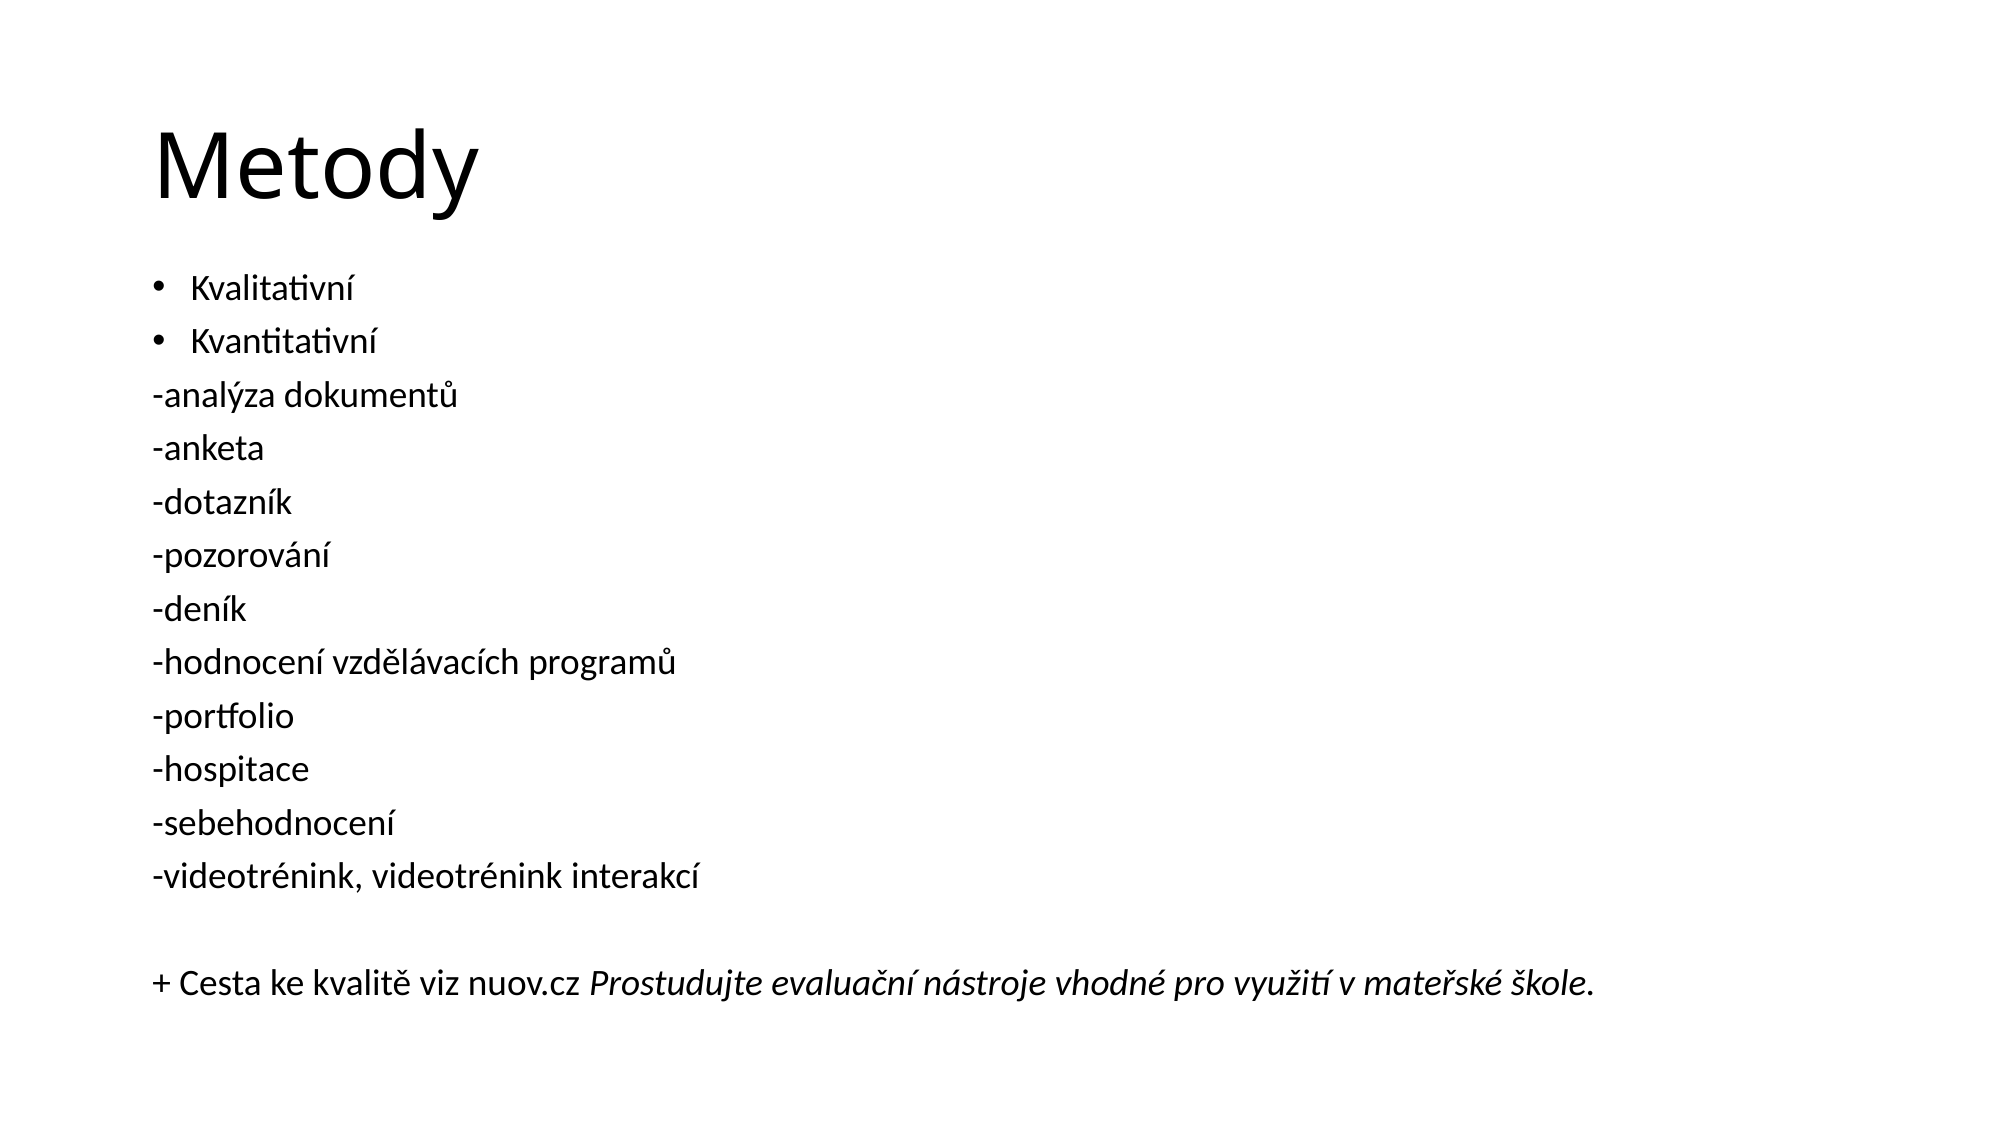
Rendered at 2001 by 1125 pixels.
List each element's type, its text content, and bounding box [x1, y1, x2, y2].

title Metody [137, 59, 1863, 260]
list Kvalitativní Kvantitativní -analýza dokumentů -anketa -dotazník -pozorování -deník -hodnocení vzdělávacích programů -portfolio -hospitace -sebehodnocení -videotrénink, videotrénink interakcí + Cesta ke kvalitě viz nuov.cz Prostudujte evaluační nástroje vhodné pro využití v mateřské škole. [137, 260, 1863, 1014]
